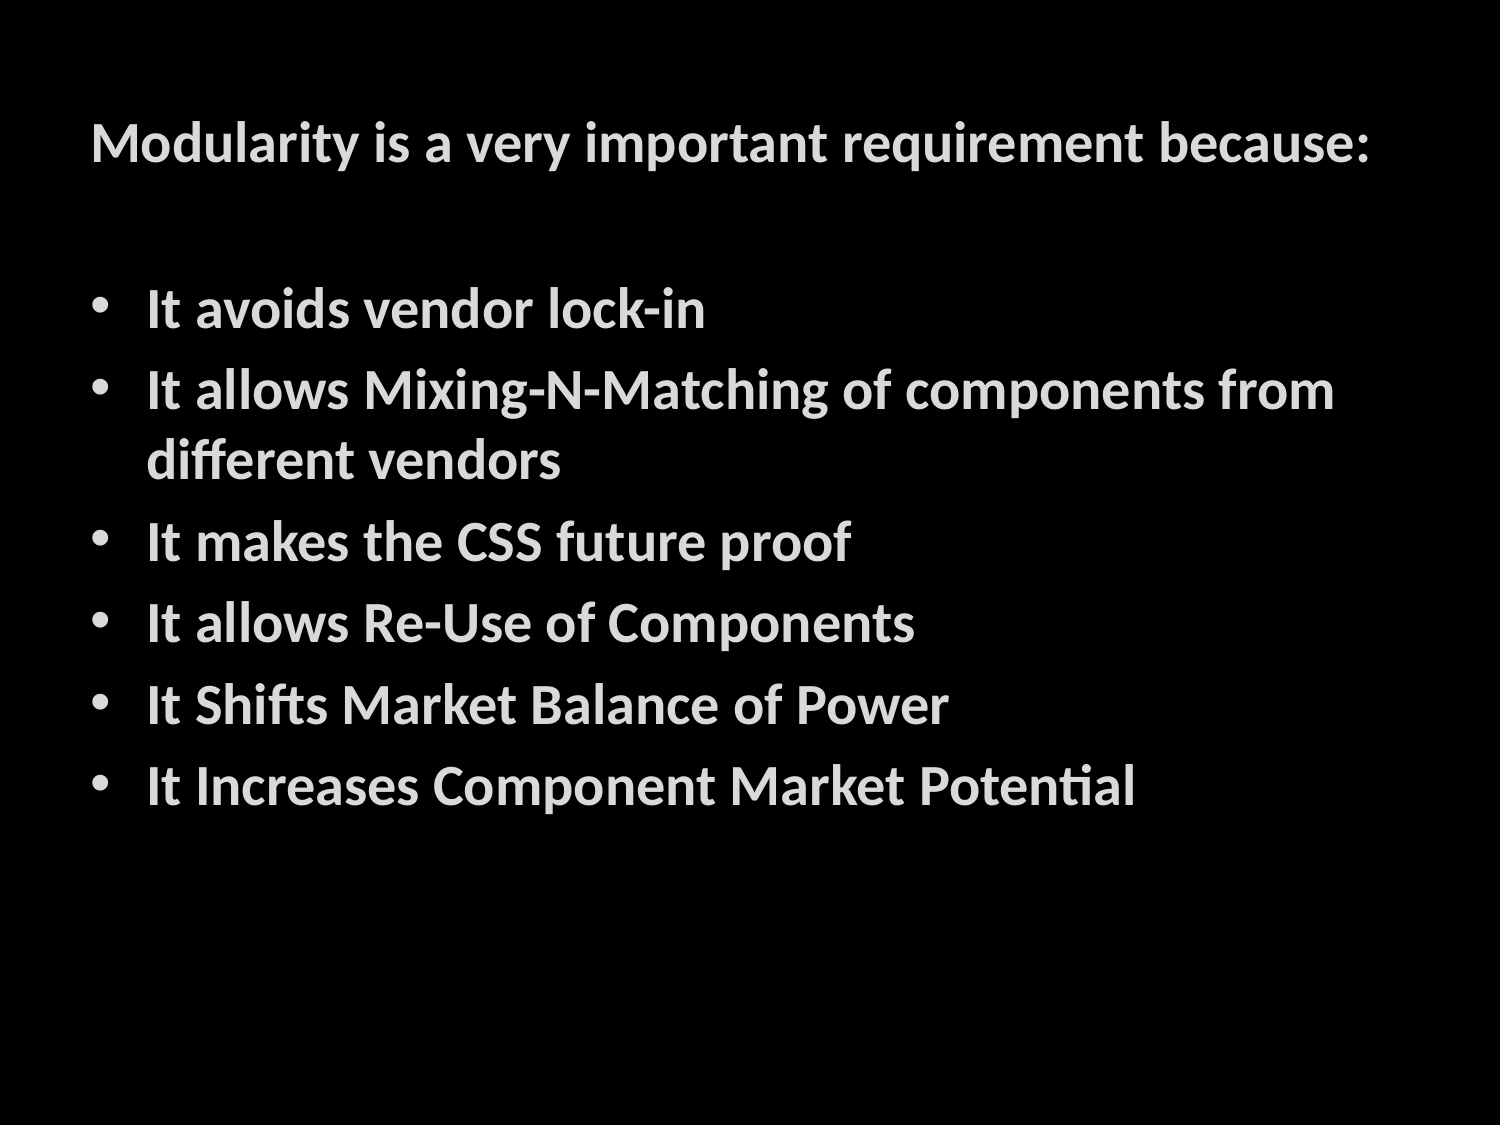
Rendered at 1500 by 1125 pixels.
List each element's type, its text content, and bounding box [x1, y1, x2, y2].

list It avoids vendor lock-in It allows Mixing-N-Matching of components from different vendors It makes the CSS future proof It allows Re-Use of Components It Shifts Market Balance of Power It Increases Component Market Potential [75, 262, 1425, 1005]
title Modularity is a very important requirement because: [75, 45, 1425, 233]
